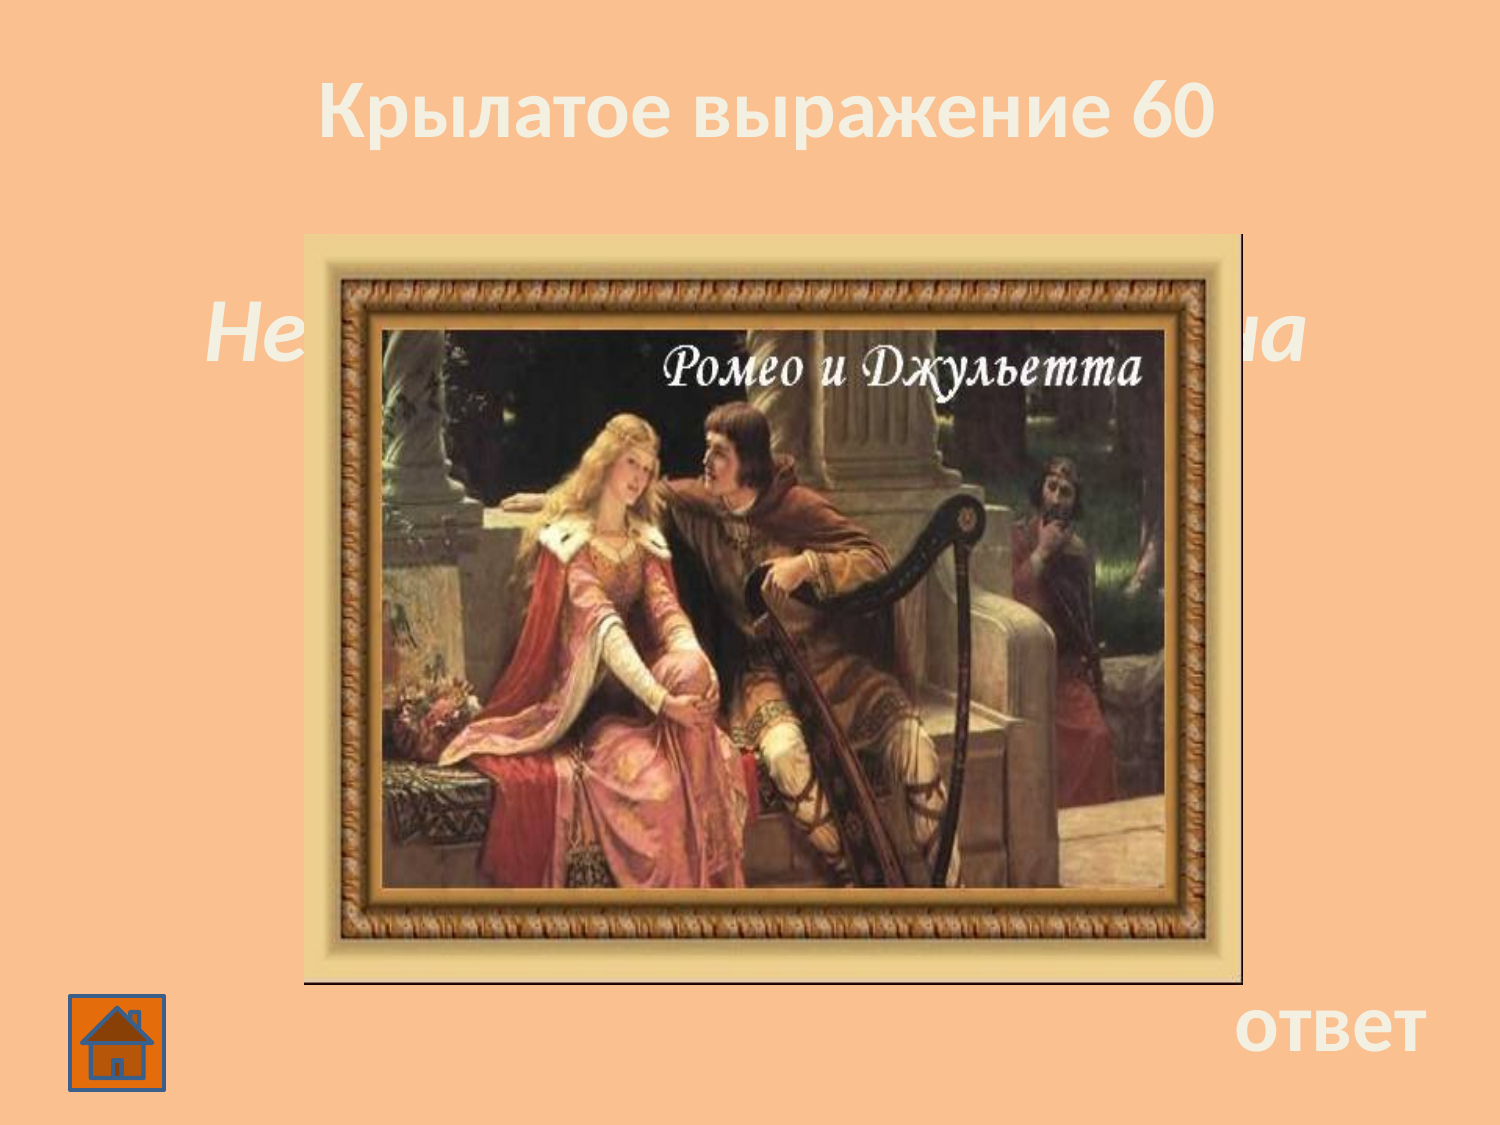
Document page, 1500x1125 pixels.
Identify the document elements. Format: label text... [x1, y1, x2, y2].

text_box Крылатое выражение 60 [222, 46, 1313, 162]
text_box ответ [1219, 960, 1443, 1076]
text_box [68, 994, 166, 1092]
picture [304, 234, 1243, 985]
list Нет повести печальнее на свете… [75, 262, 1425, 1005]
